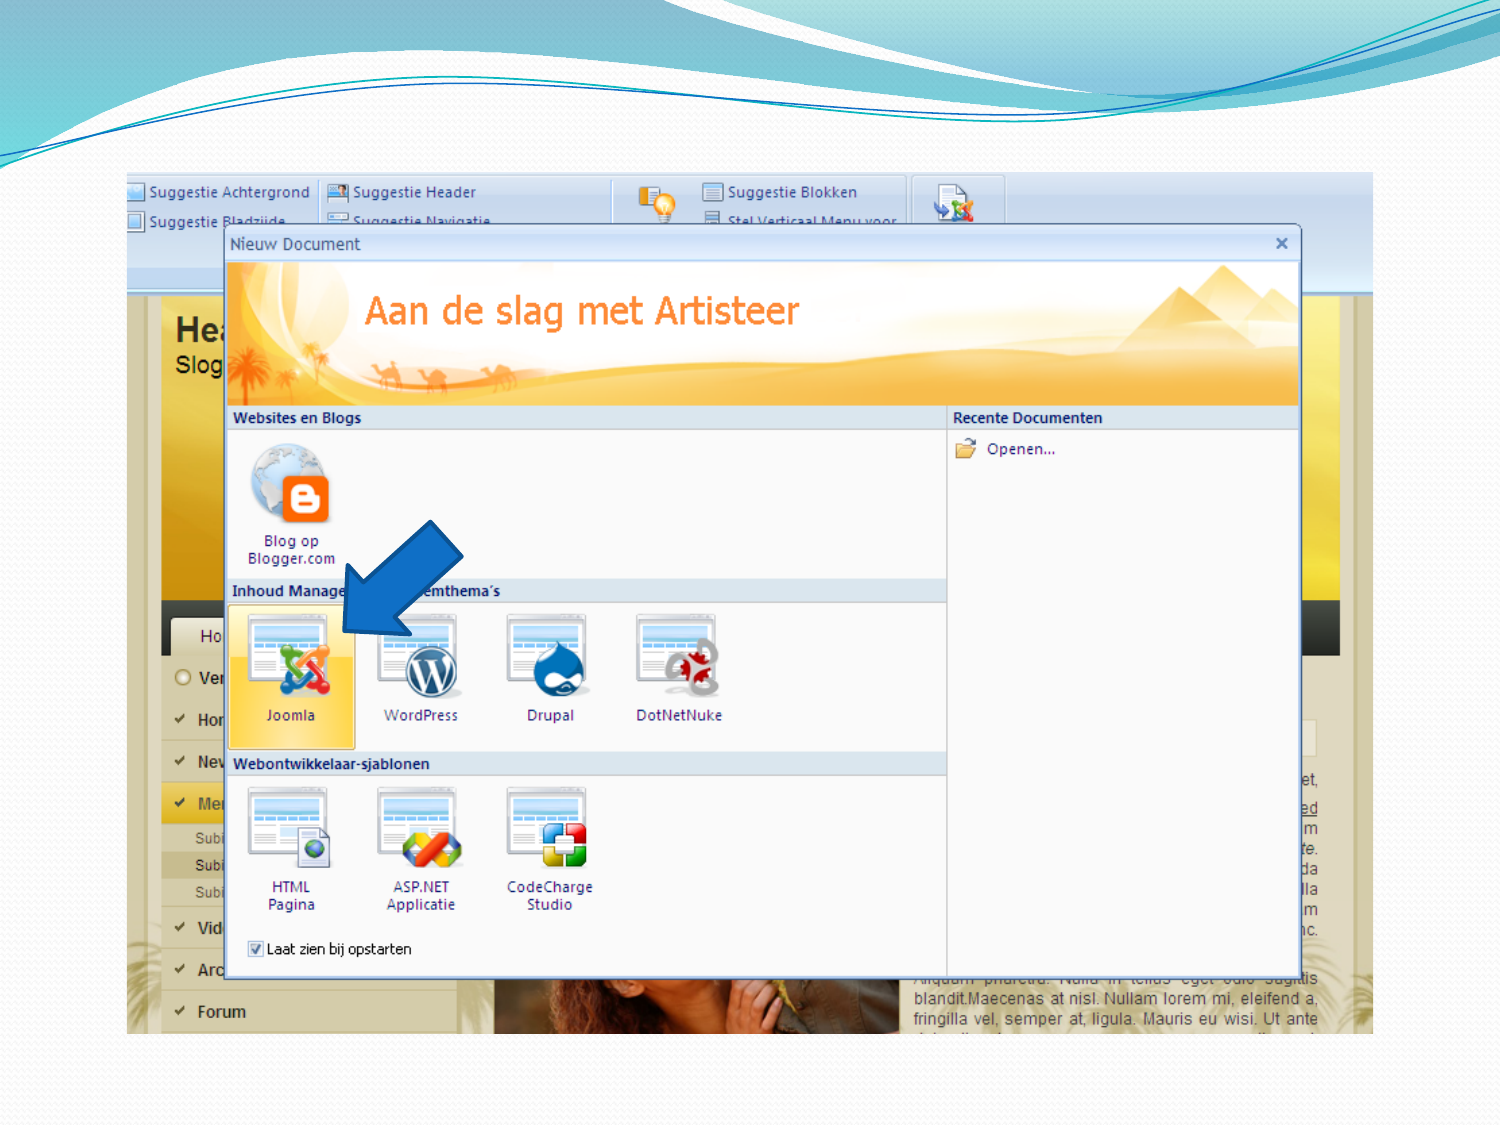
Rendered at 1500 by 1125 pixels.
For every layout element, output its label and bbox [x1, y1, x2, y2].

picture [126, 172, 1374, 1035]
text_box [0, 0, 1500, 74]
